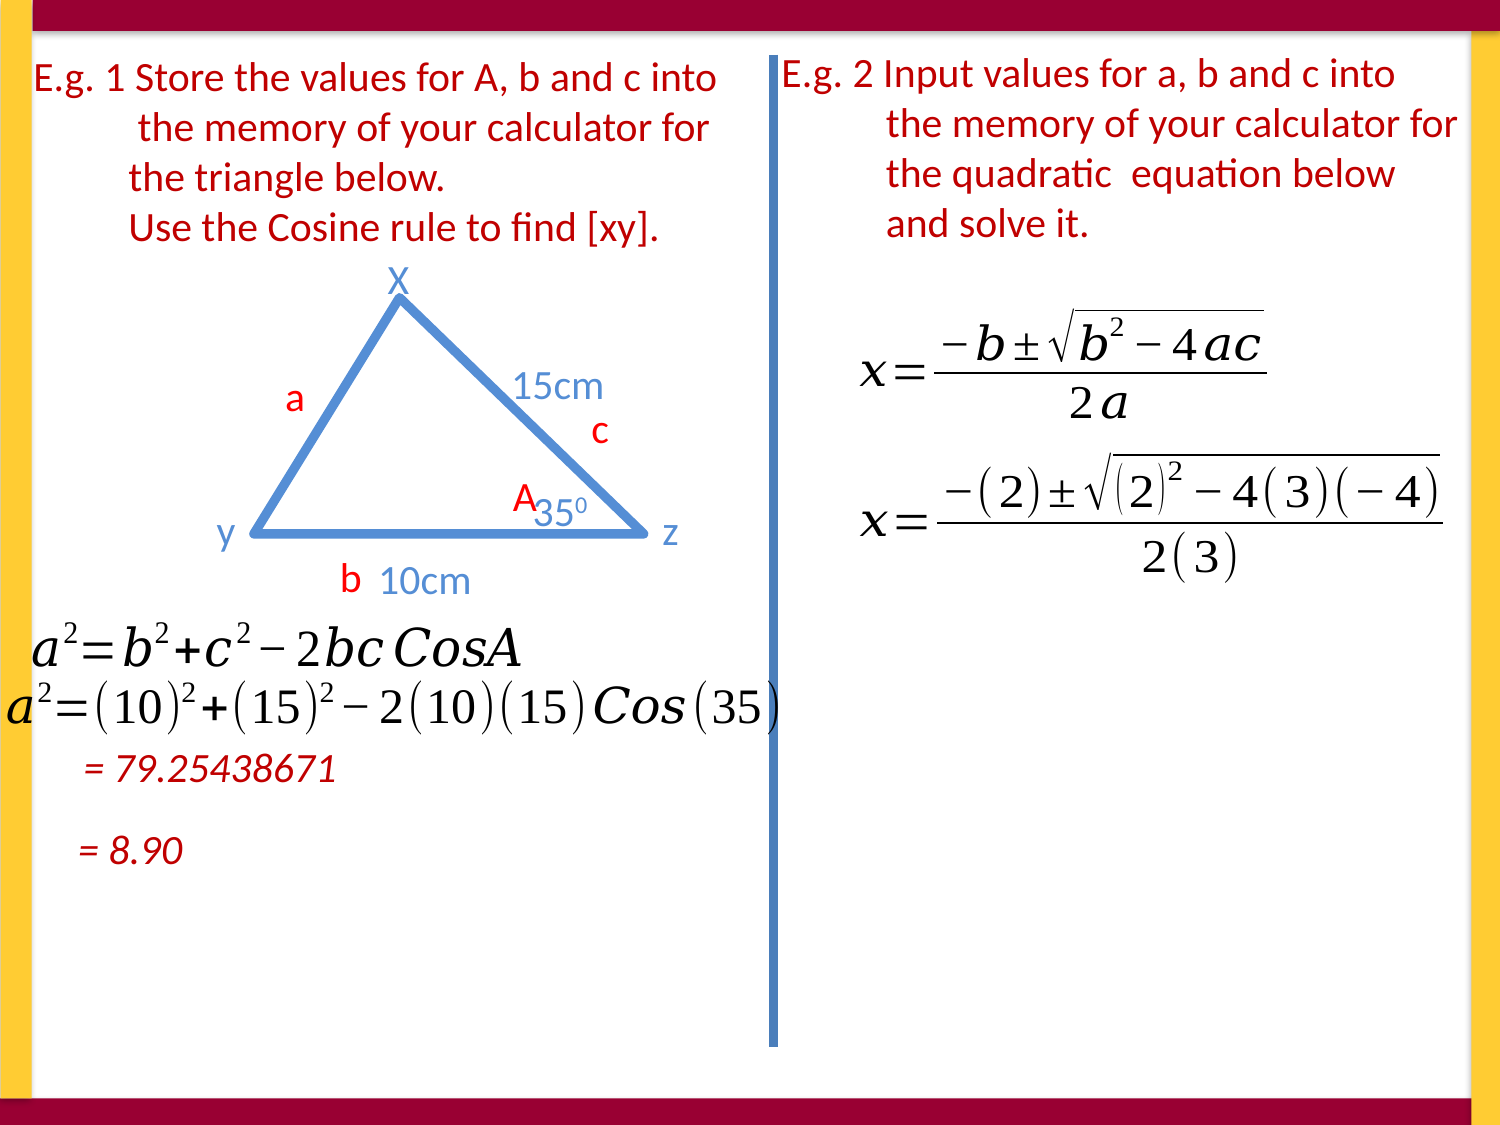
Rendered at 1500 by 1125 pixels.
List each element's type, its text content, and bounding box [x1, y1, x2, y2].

text_box E.g. 1 Store the values for A, b and c into the memory of your calculator for the triangle below. Use the Cosine rule to find [xy]. [18, 42, 743, 258]
text_box A [498, 462, 553, 528]
text_box 350 [517, 477, 603, 543]
text_box a [270, 362, 321, 427]
text_box c [576, 394, 625, 460]
text_box X y z 10cm [163, 245, 695, 611]
text_box 15cm [496, 350, 620, 415]
text_box b [325, 542, 377, 608]
